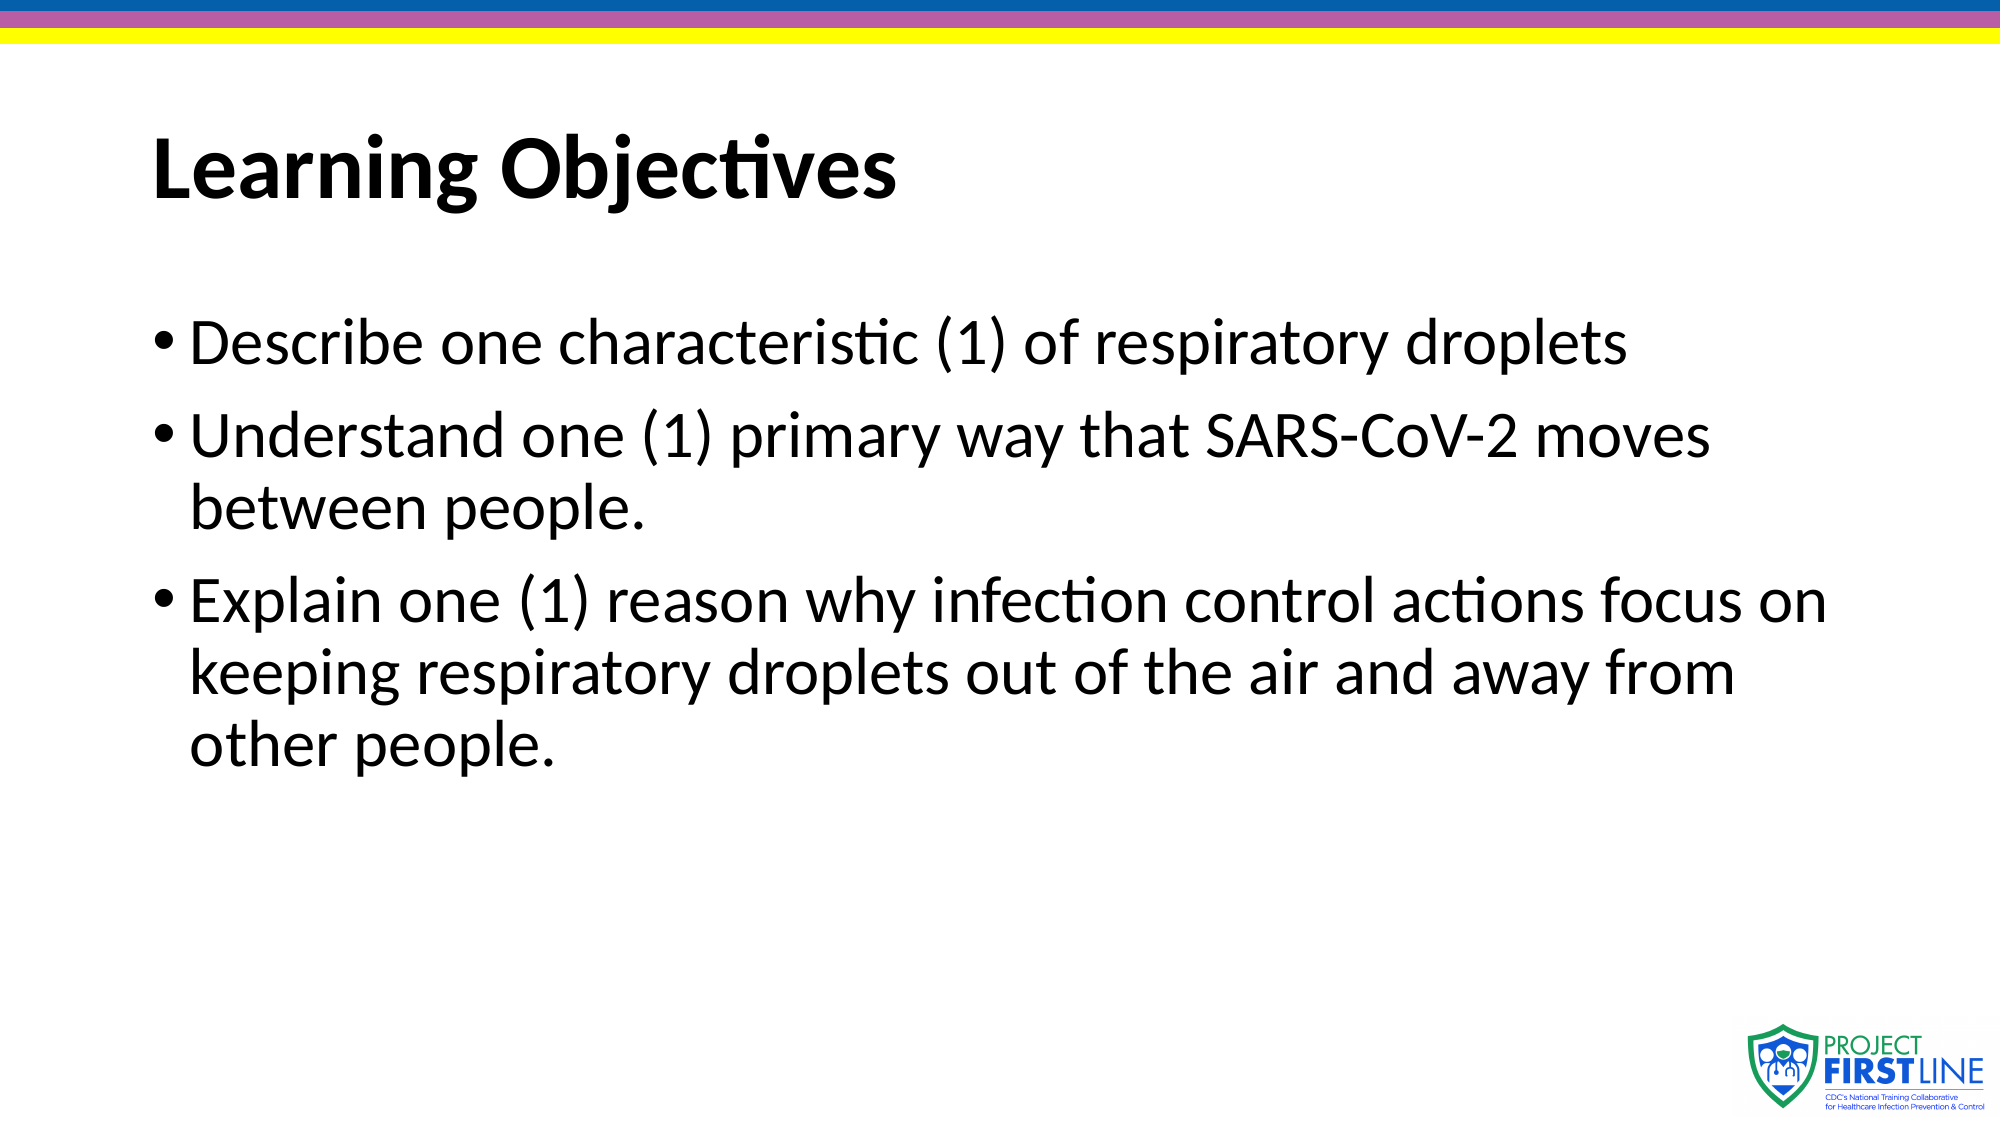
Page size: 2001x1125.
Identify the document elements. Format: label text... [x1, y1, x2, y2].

text_box [0, 11, 2000, 28]
picture [1731, 1016, 2000, 1117]
text_box [0, 0, 2000, 11]
title Learning Objectives [137, 59, 1863, 278]
list Describe one characteristic (1) of respiratory droplets Understand one (1) primary way that SARS-CoV-2 moves between people. Explain one (1) reason why infection control actions focus on keeping respiratory droplets out of the air and away from other people. [137, 299, 1863, 1014]
text_box [0, 28, 2000, 44]
